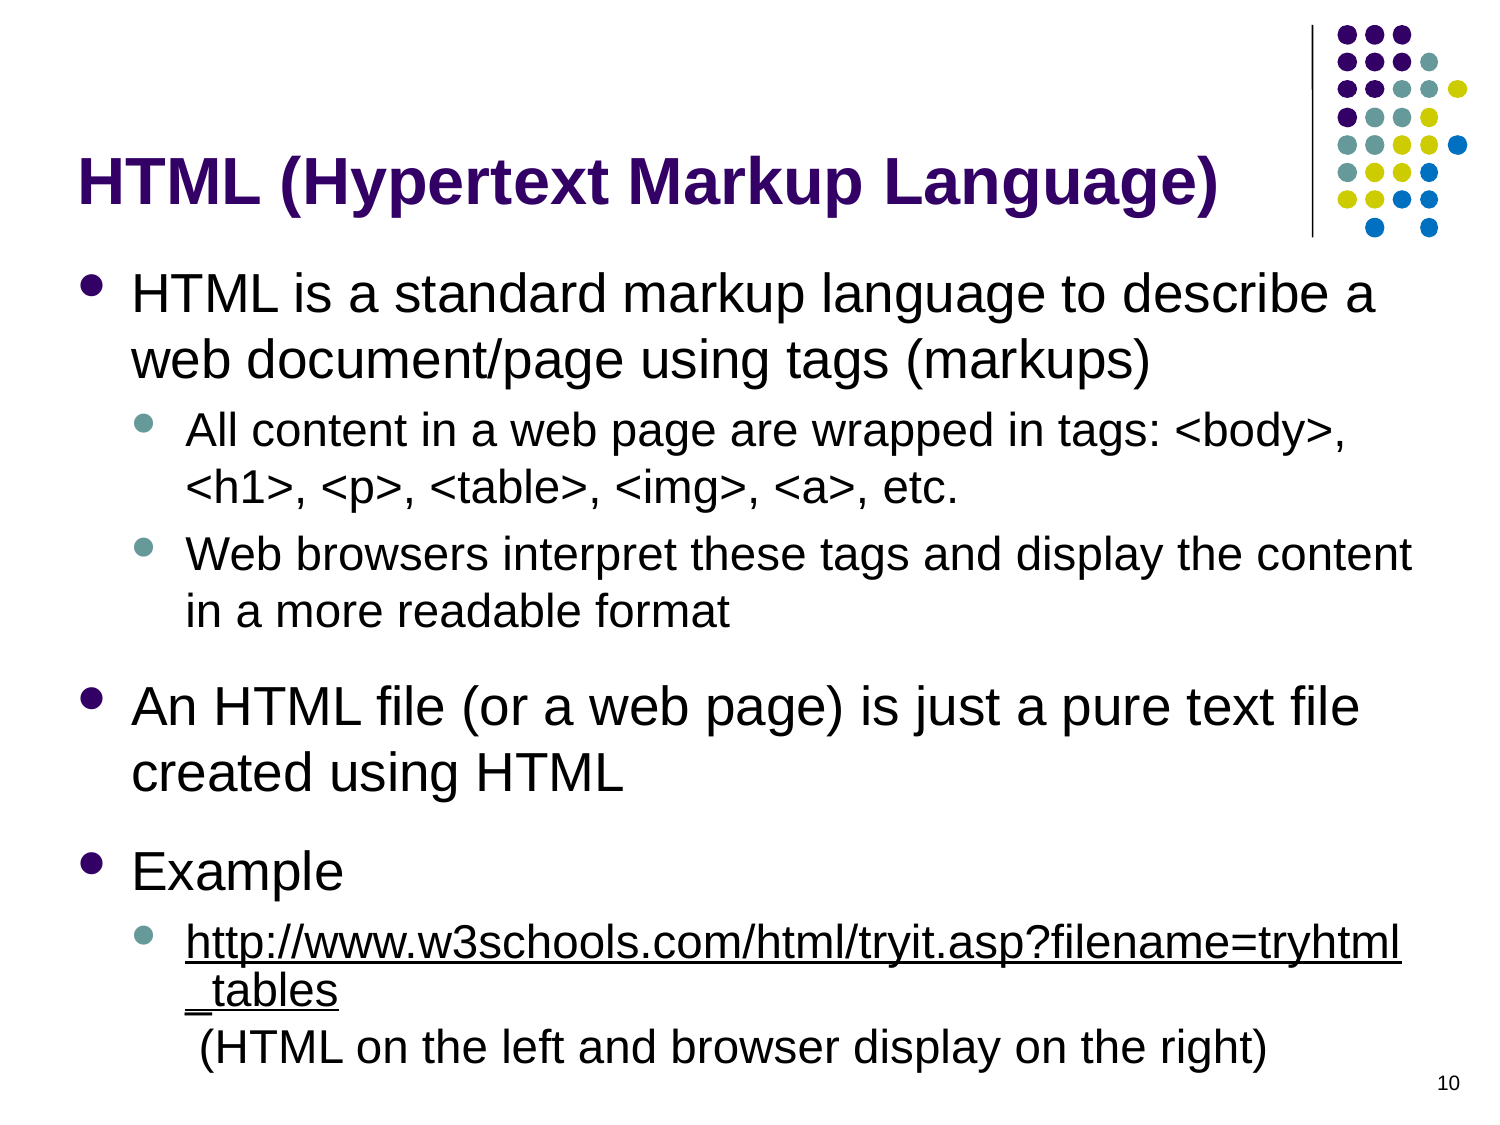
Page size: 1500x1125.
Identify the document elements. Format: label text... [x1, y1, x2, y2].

slide_number 10 [1124, 1062, 1476, 1125]
list HTML is a standard markup language to describe a web document/page using tags (markups) All content in a web page are wrapped in tags: <body>, <h1>, <p>, <table>, <img>, <a>, etc. Web browsers interpret these tags and display the content in a more readable format An HTML file (or a web page) is just a pure text file created using HTML Example http://www.w3schools.com/html/tryit.asp?filename=tryhtml_tables (HTML on the left and browser display on the right) [62, 249, 1438, 1051]
title HTML (Hypertext Markup Language) [62, 62, 1313, 226]
